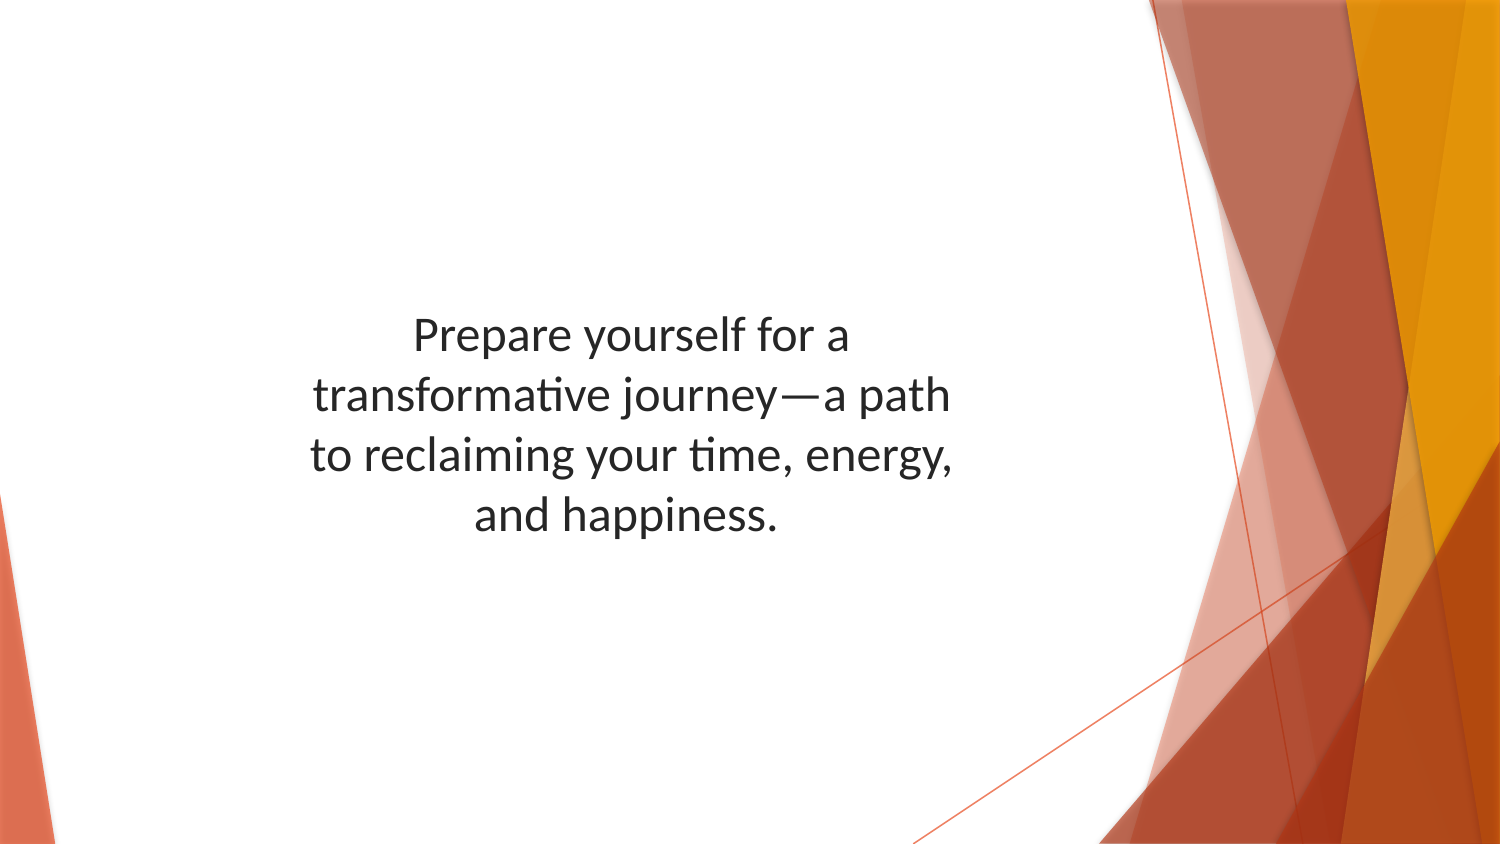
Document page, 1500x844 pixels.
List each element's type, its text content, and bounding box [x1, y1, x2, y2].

list Prepare yourself for a transformative journey—a path to reclaiming your time, energy, and happiness. [277, 197, 987, 647]
